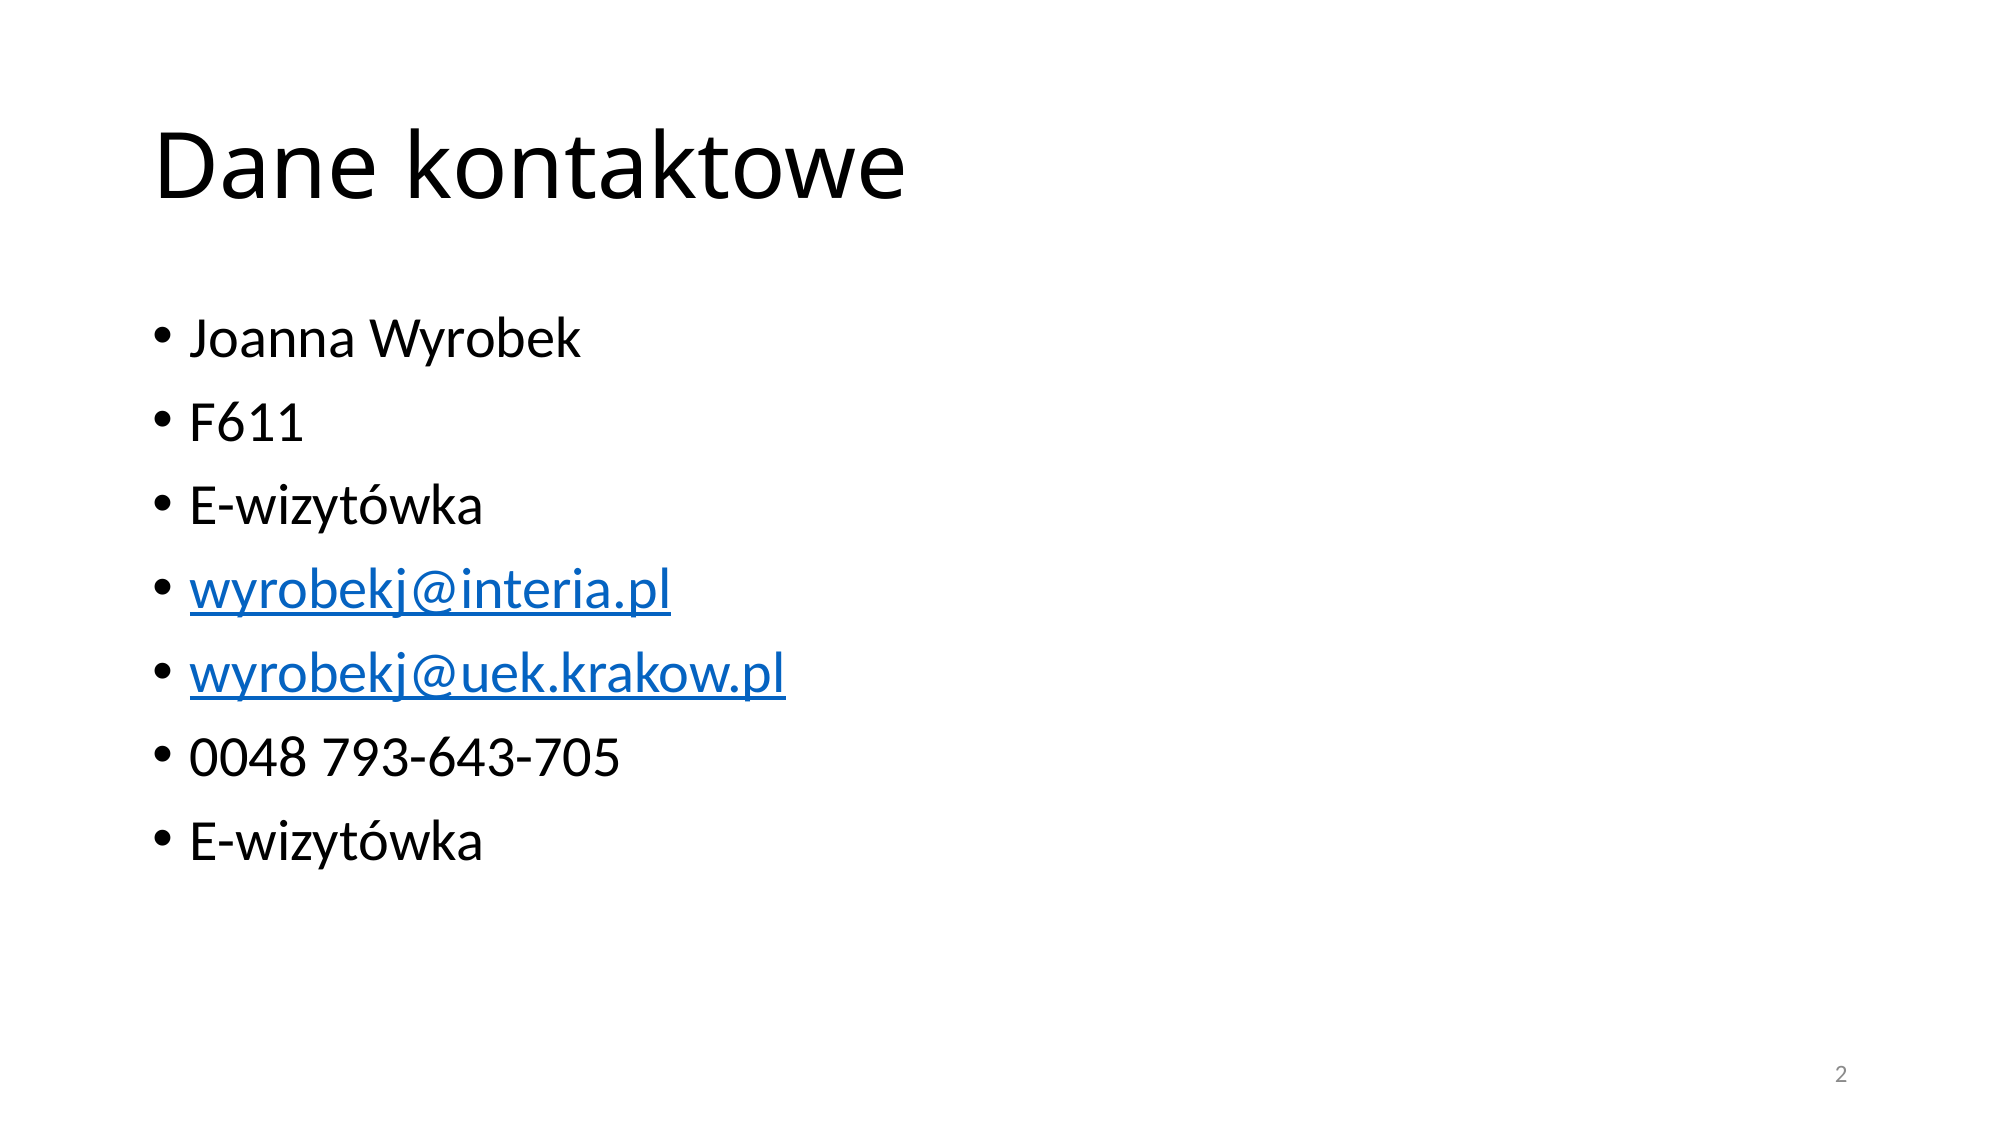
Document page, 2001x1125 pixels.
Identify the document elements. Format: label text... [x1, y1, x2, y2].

title Dane kontaktowe [137, 59, 1863, 278]
list Joanna Wyrobek F611 E-wizytówka wyrobekj@interia.pl wyrobekj@uek.krakow.pl 0048 793-643-705 E-wizytówka [137, 299, 1863, 1014]
slide_number 2 [1412, 1042, 1863, 1103]
